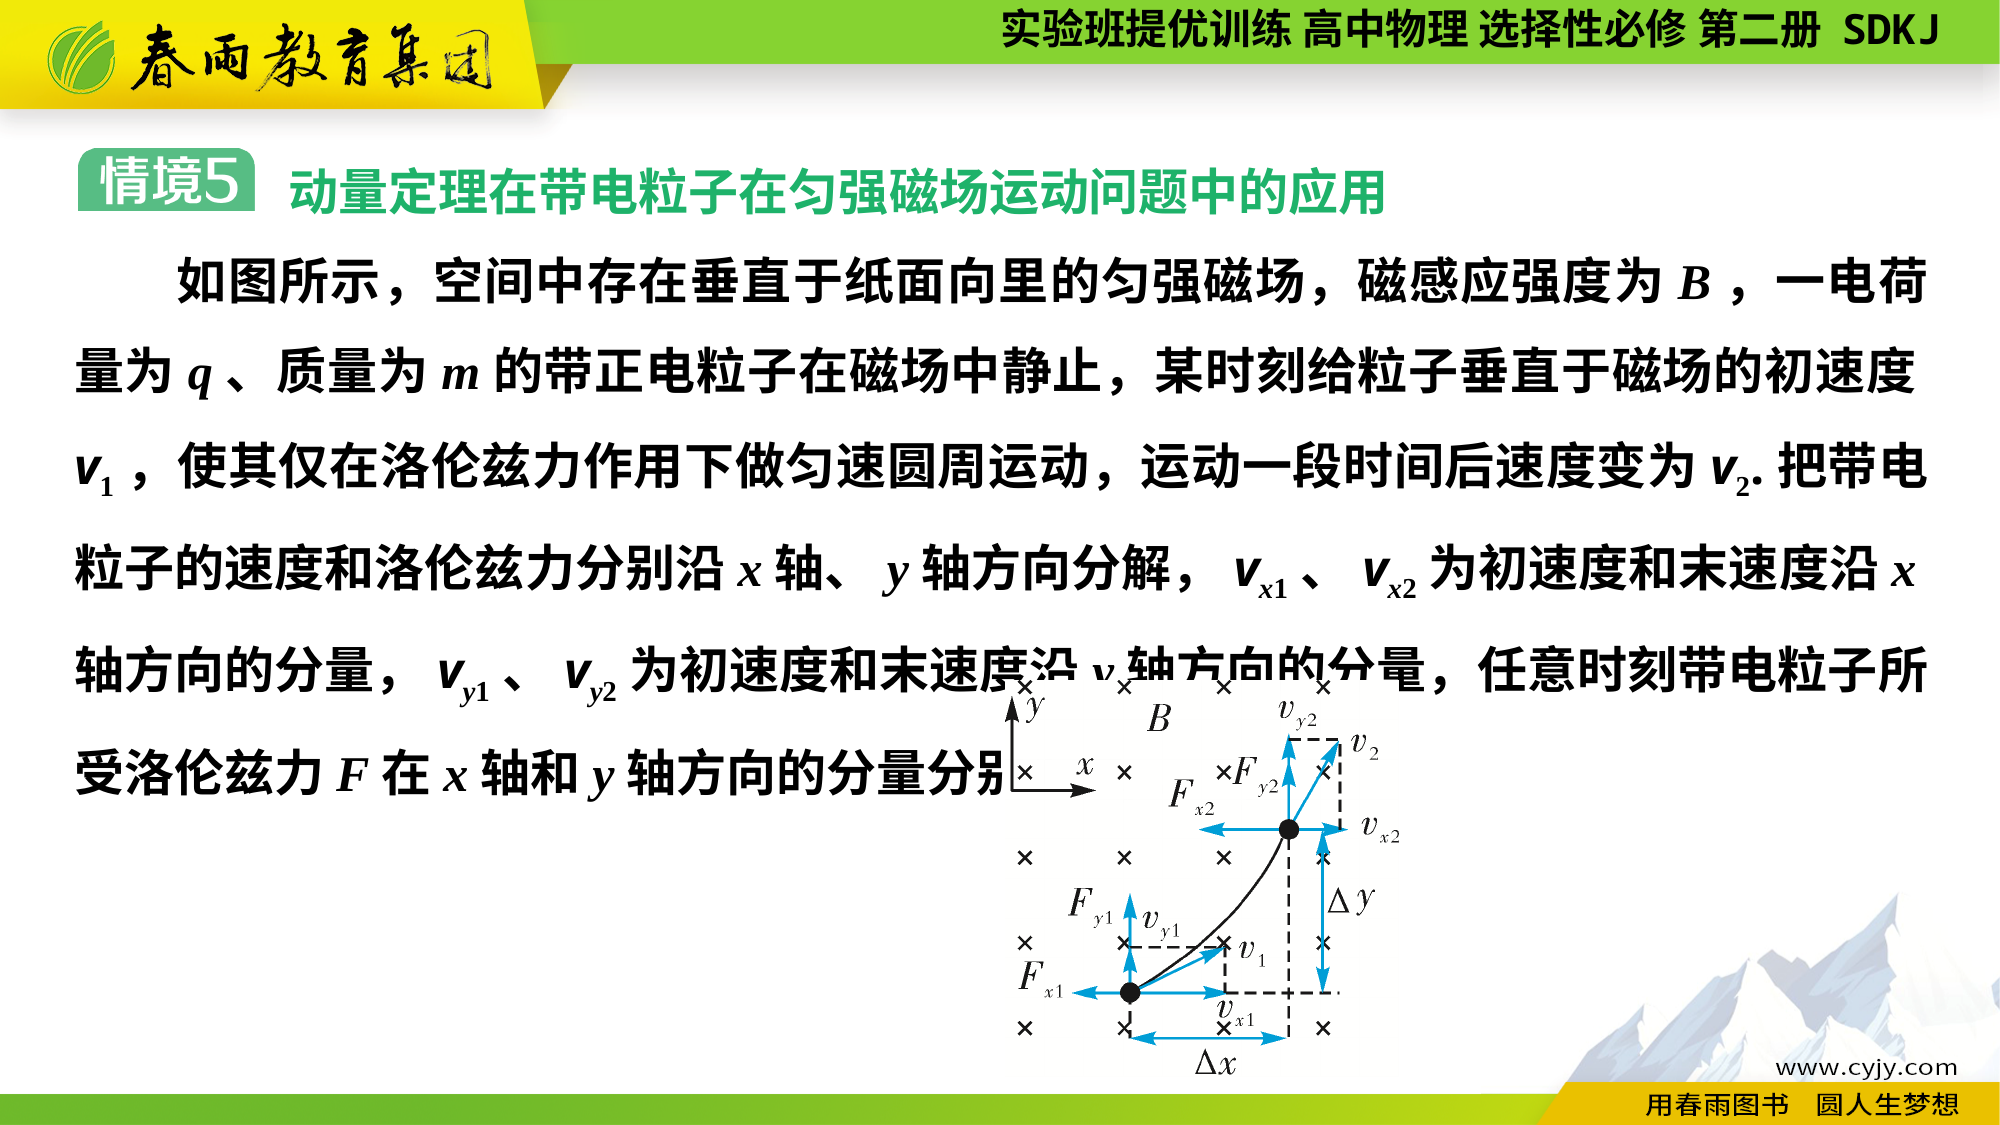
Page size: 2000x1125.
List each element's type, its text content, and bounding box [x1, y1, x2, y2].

list 动量定理在带电粒子在匀强磁场运动问题中的应用 如图所示，空间中存在垂直于纸面向里的匀强磁场，磁感应强度为B，一电荷量为q、质量为m的带正电粒子在磁场中静止，某时刻给粒子垂直于磁场的初速度v1，使其仅在洛伦兹力作用下做匀速圆周运动，运动一段时间后速度变为v2.把带电粒子的速度和洛伦兹力分别沿x轴、y轴方向分解，vx1、vx2为初速度和末速度沿x轴方向的分量，vy1、vy2为初速度和末速度沿y轴方向的分量，任意时刻带电粒子所受洛伦兹力F在x轴和y轴方向的分量分别为Fx、Fy. [59, 122, 1944, 774]
picture [0, 0, 2000, 1125]
